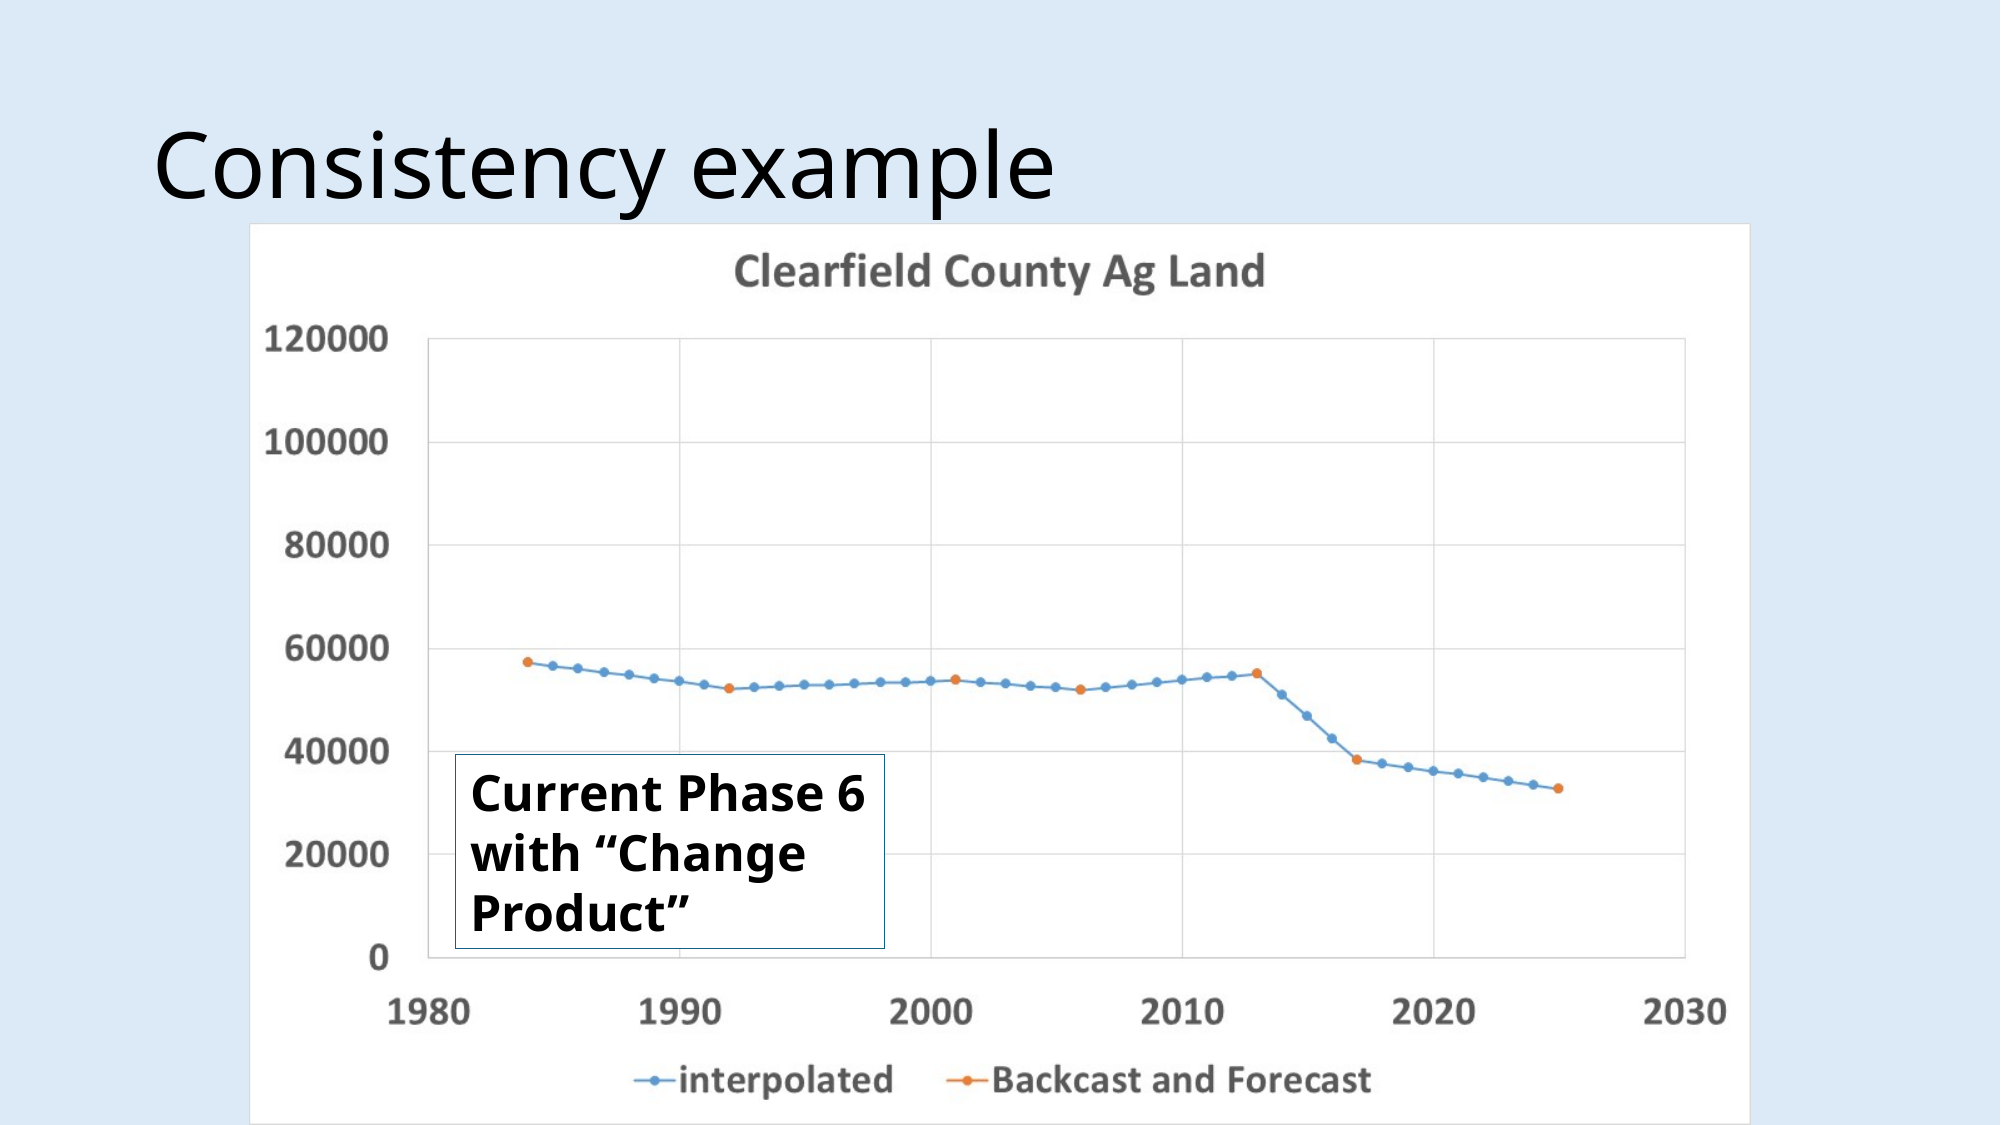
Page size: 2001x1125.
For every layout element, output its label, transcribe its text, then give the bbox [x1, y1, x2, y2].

picture [248, 223, 1752, 1125]
title Consistency example [137, 59, 1863, 278]
